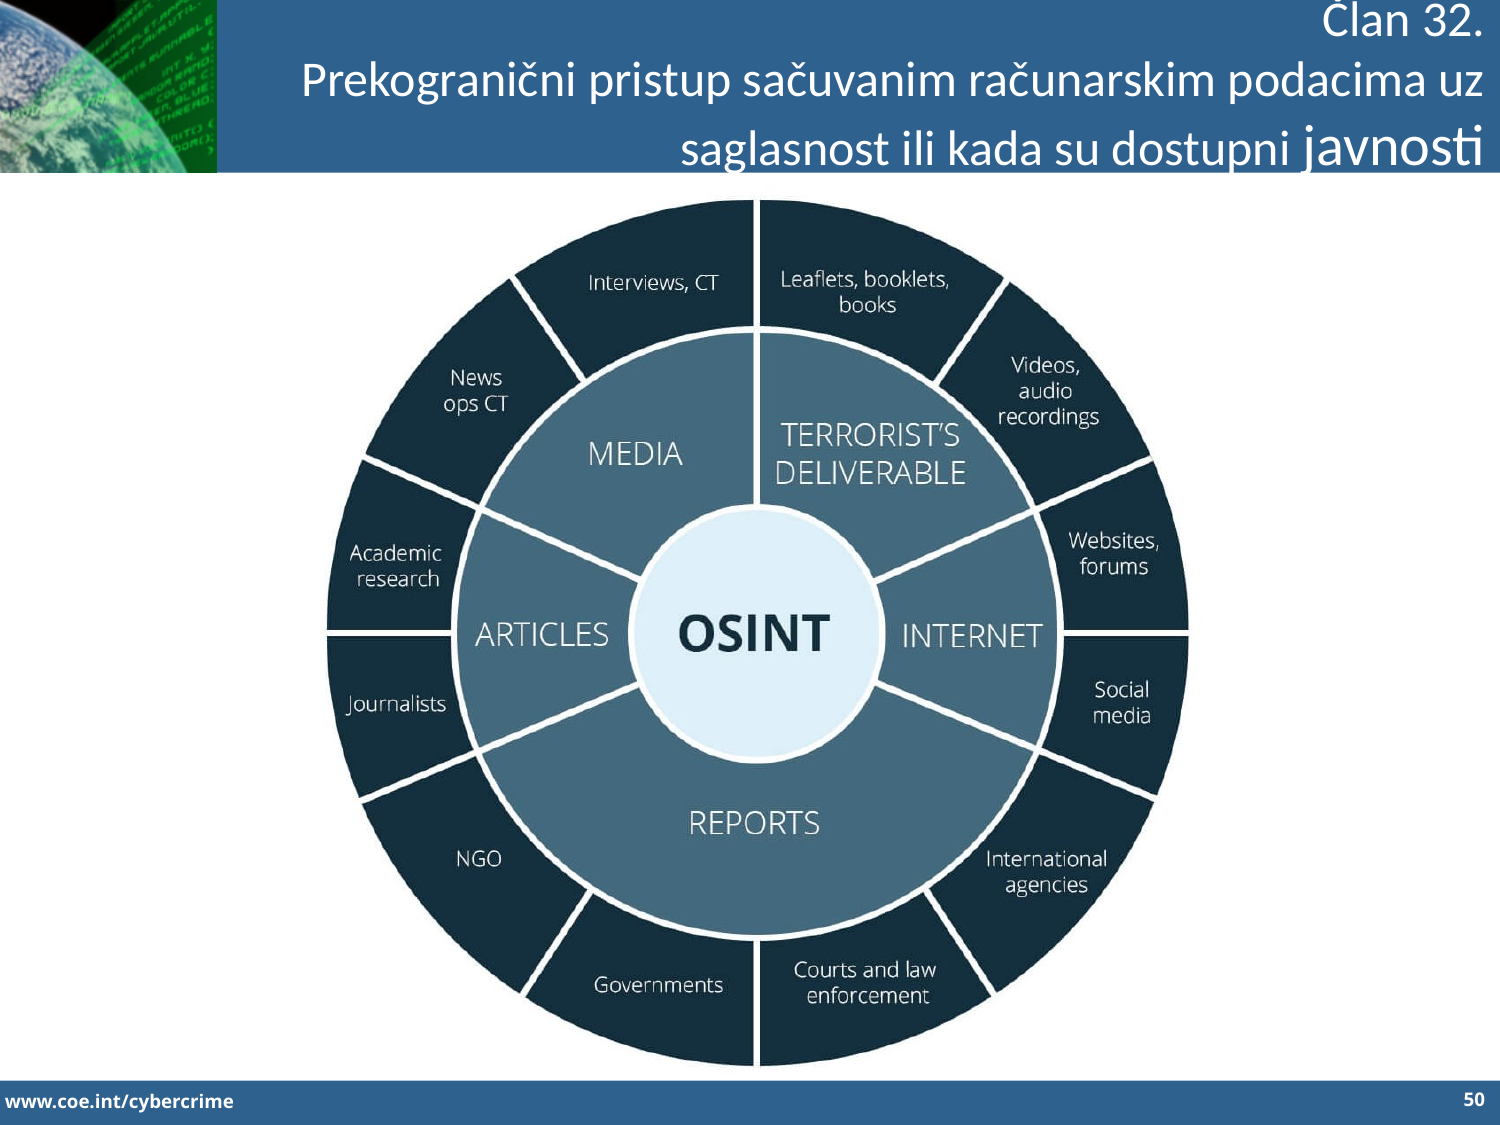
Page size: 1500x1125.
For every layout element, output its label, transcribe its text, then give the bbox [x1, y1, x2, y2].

picture [0, 1, 217, 173]
slide_number 50 [1149, 1079, 1500, 1125]
text_box Član 32. Prekogranični pristup sačuvanim računarskim podacima uz saglasnost ili kada su dostupni javnosti [271, 5, 1500, 158]
picture [280, 185, 1227, 1076]
